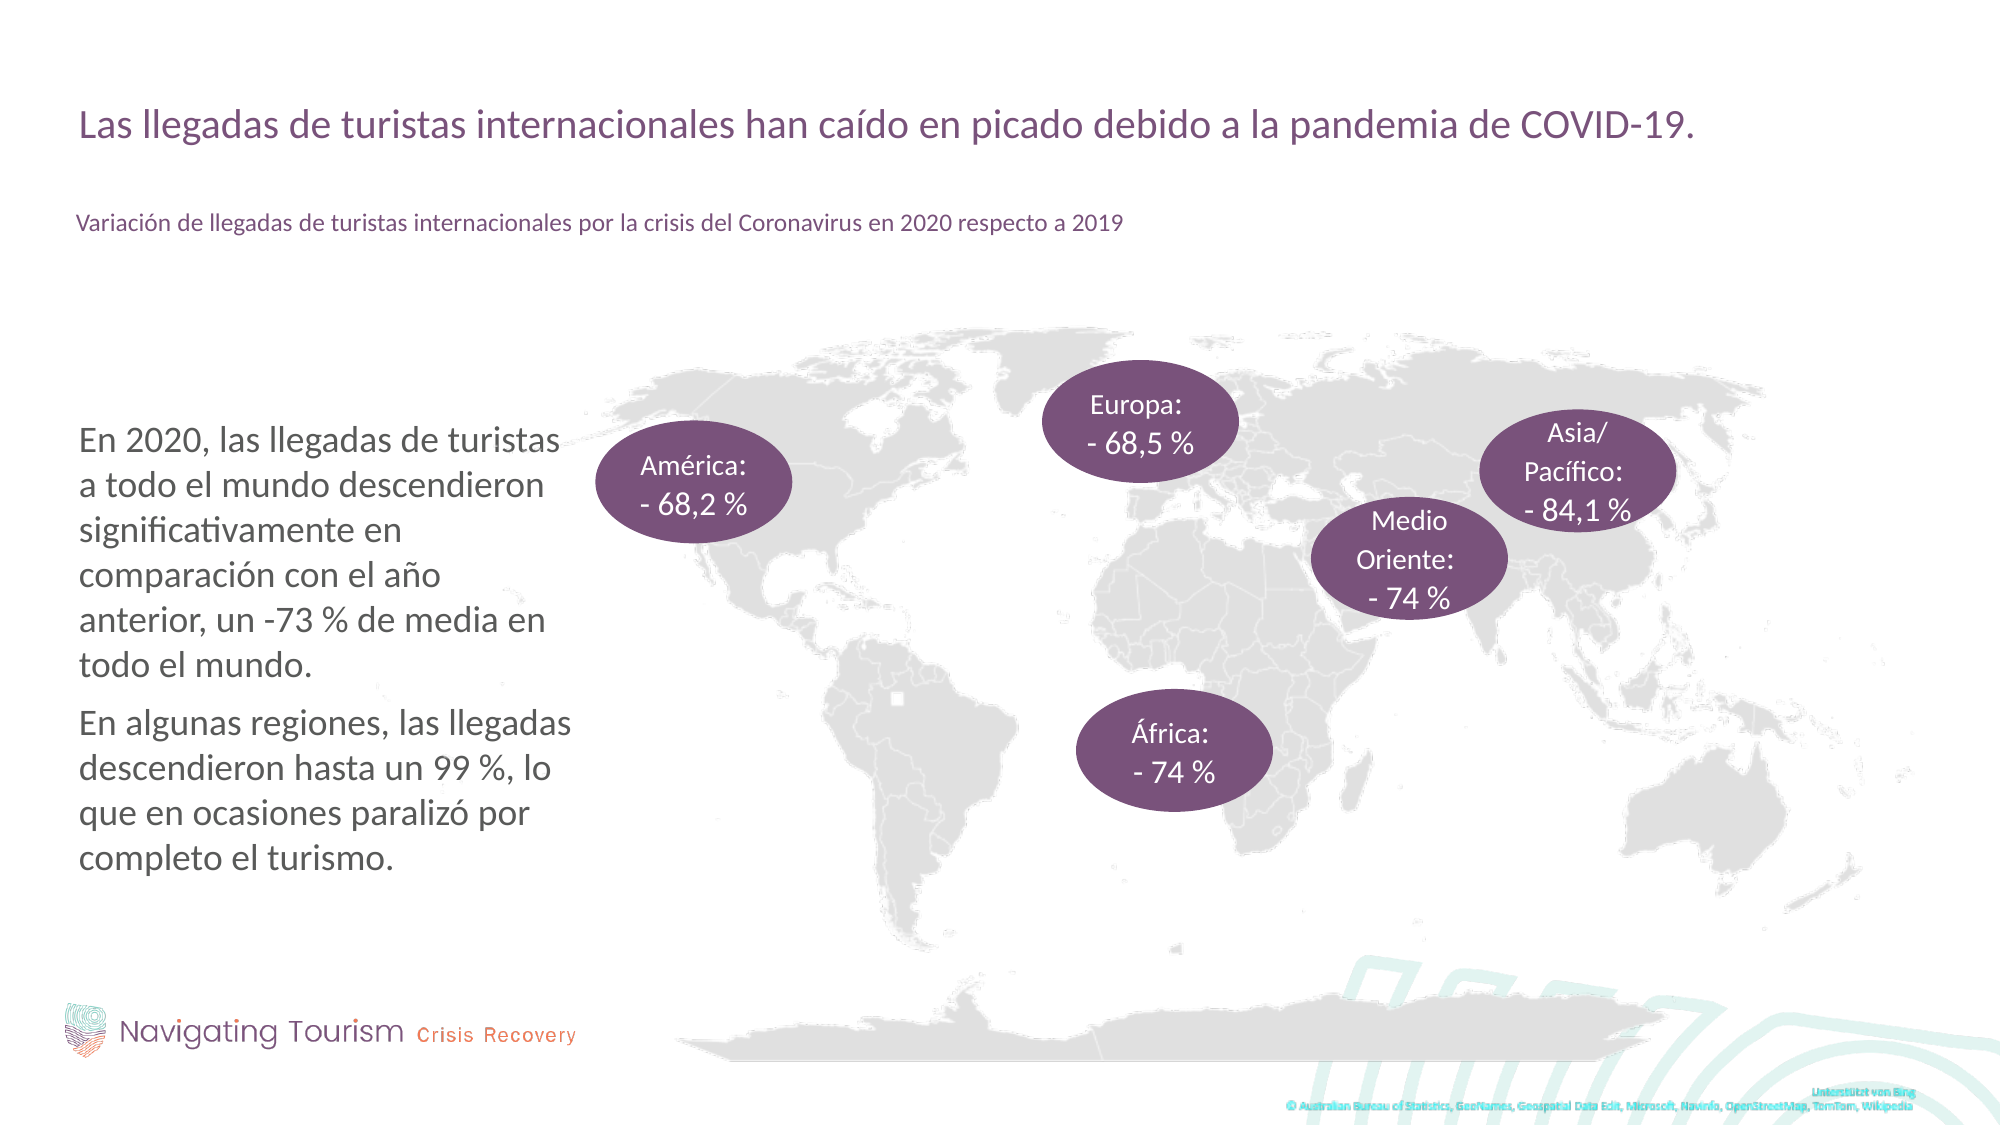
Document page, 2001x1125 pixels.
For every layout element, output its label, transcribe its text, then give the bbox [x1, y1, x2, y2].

list Variación de llegadas de turistas internacionales por la crisis del Coronavirus en 2020 respecto a 2019 [60, 202, 1946, 245]
list En 2020, las llegadas de turistas a todo el mundo descendieron significativamente en comparación con el año anterior, un -73 % de media en todo el mundo. En algunas regiones, las llegadas descendieron hasta un 99 %, lo que en ocasiones paralizó por completo el turismo. [63, 268, 347, 1025]
picture [112, 209, 2000, 1125]
list Las llegadas de turistas internacionales han caído en picado debido a la pandemia de COVID-19. [63, 94, 1946, 191]
picture [65, 1025, 111, 1061]
